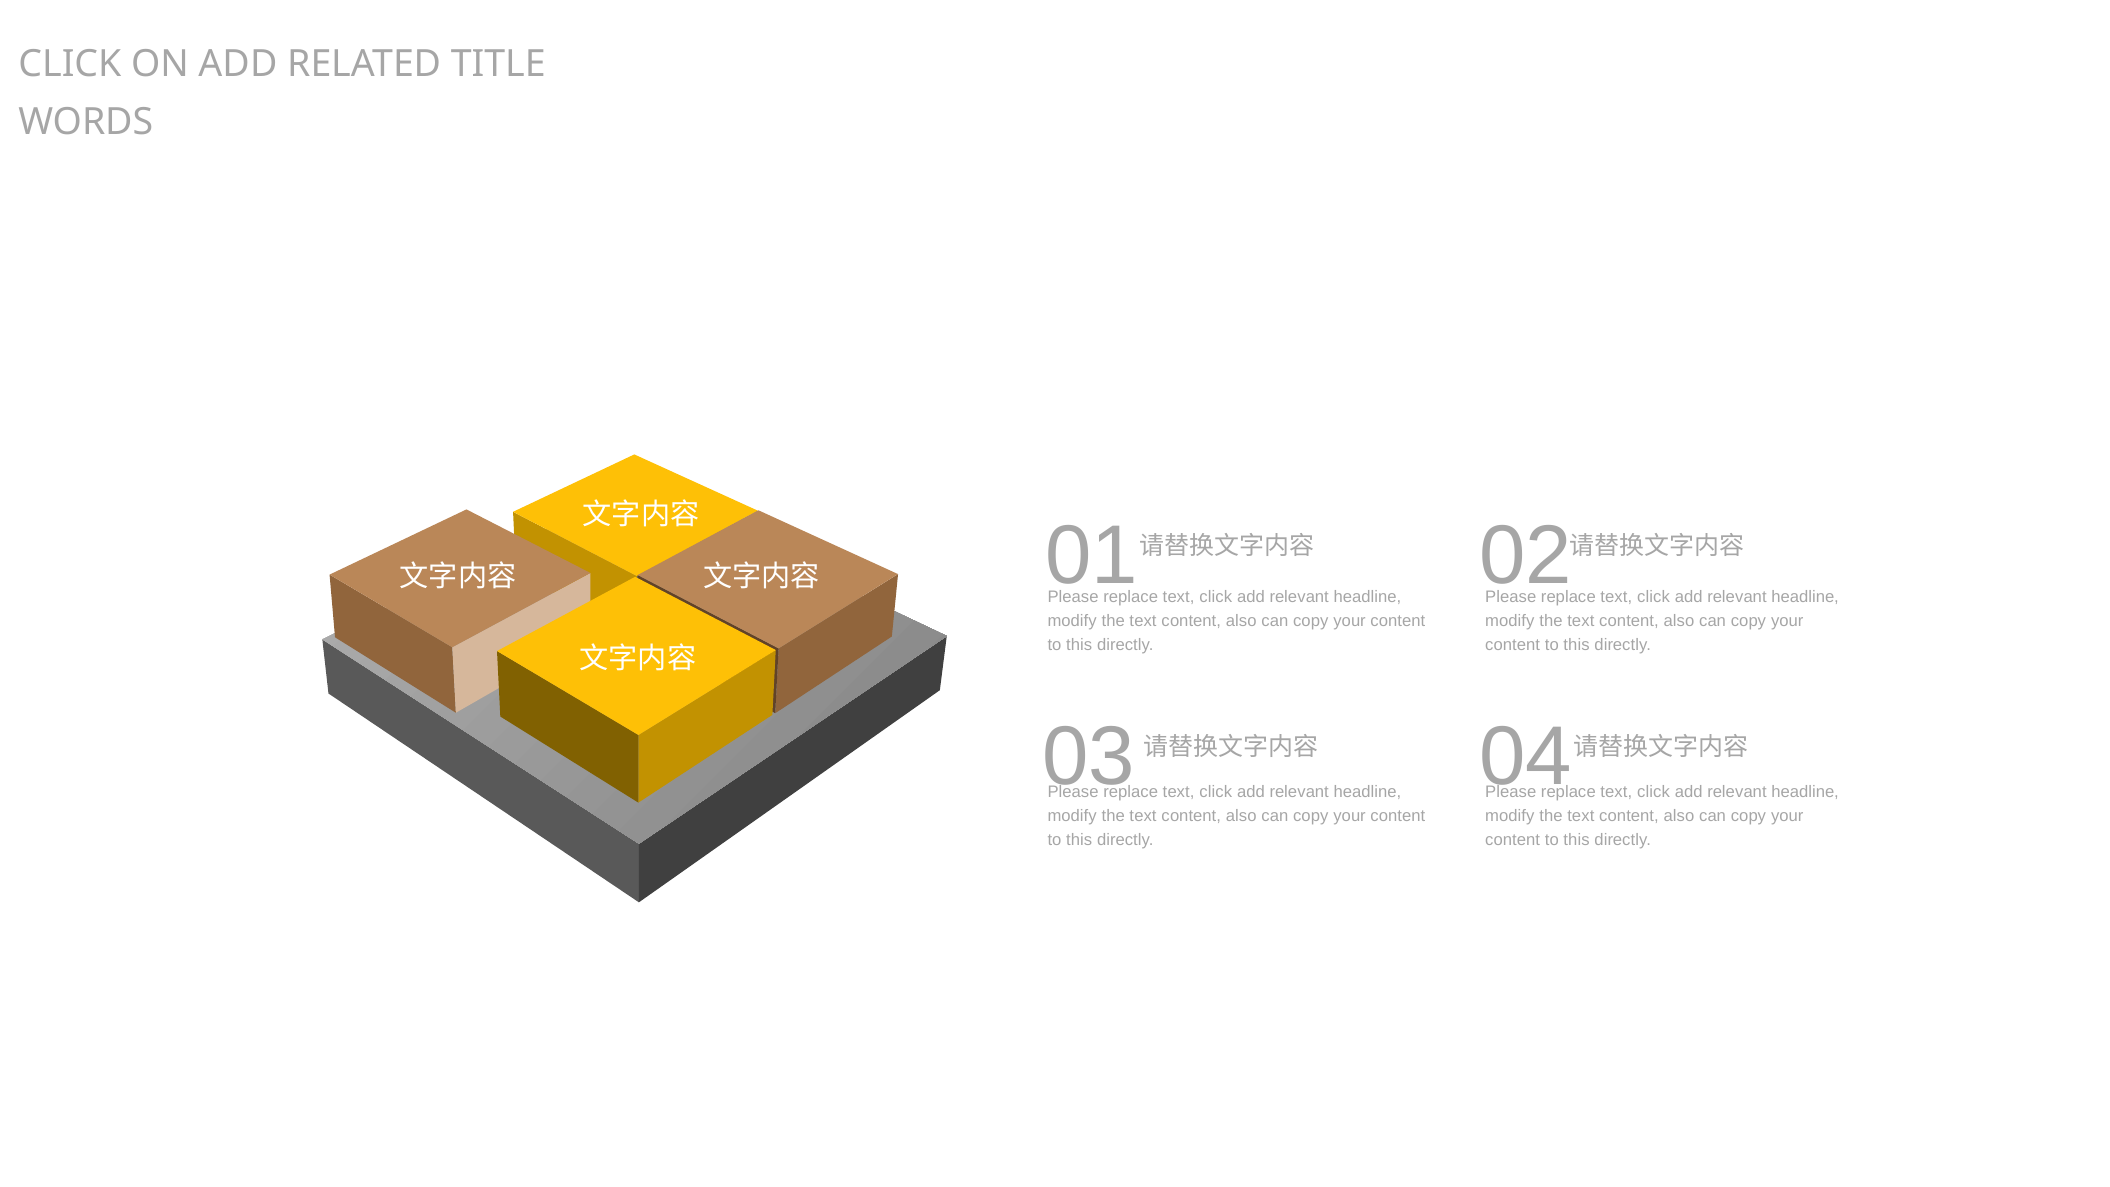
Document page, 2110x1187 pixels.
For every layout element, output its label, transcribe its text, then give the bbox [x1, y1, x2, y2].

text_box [1045, 480, 1430, 652]
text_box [322, 486, 947, 903]
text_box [497, 576, 776, 803]
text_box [1478, 681, 1860, 848]
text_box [513, 454, 758, 576]
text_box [1041, 681, 1430, 848]
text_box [637, 510, 898, 714]
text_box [329, 509, 591, 713]
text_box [1478, 480, 1860, 652]
text_box CLICK ON ADD RELATED TITLE WORDS [3, 18, 595, 150]
